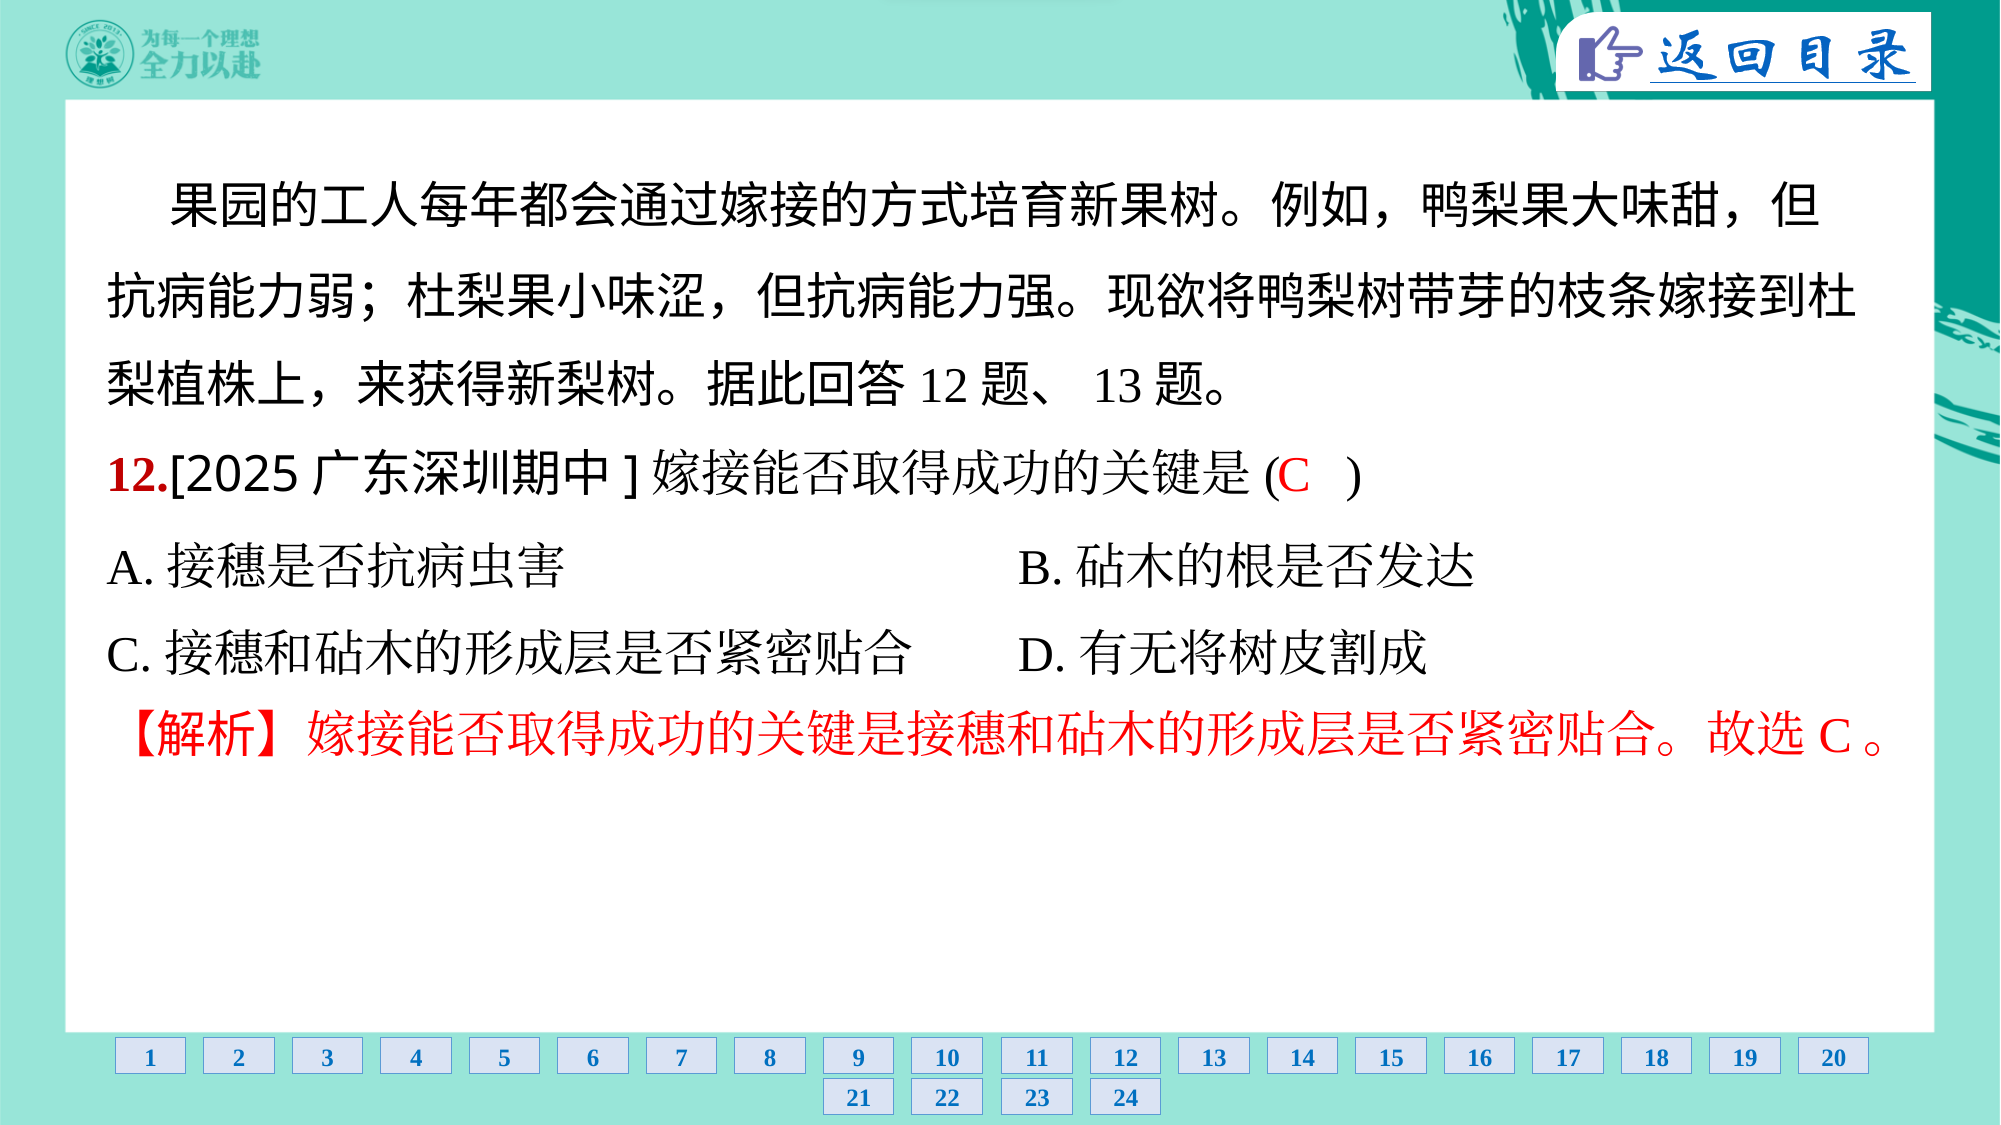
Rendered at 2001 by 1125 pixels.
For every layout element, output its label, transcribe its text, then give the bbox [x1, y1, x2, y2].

text_box 【解析】嫁接能否取得成功的关键是接穗和砧木的形成层是否紧密贴合。故选C。 [106, 673, 1914, 753]
text_box 果园的工人每年都会通过嫁接的方式培育新果树。例如，鸭梨果大味甜，但 抗病能力弱；杜梨果小味涩，但抗病能力强。现欲将鸭梨树带芽的枝条嫁接到杜 梨植株上，来获得新梨树。据此回答12题、13题。 [106, 141, 1895, 403]
picture [0, 0, 2000, 1125]
text_box 12.[2025广东深圳期中]嫁接能否取得成功的关键是( ) [106, 412, 1259, 492]
text_box C [1259, 411, 1329, 492]
text_box 12.[2025广东深圳期中]嫁接能否取得成功的关键是( ) [1329, 412, 1895, 492]
